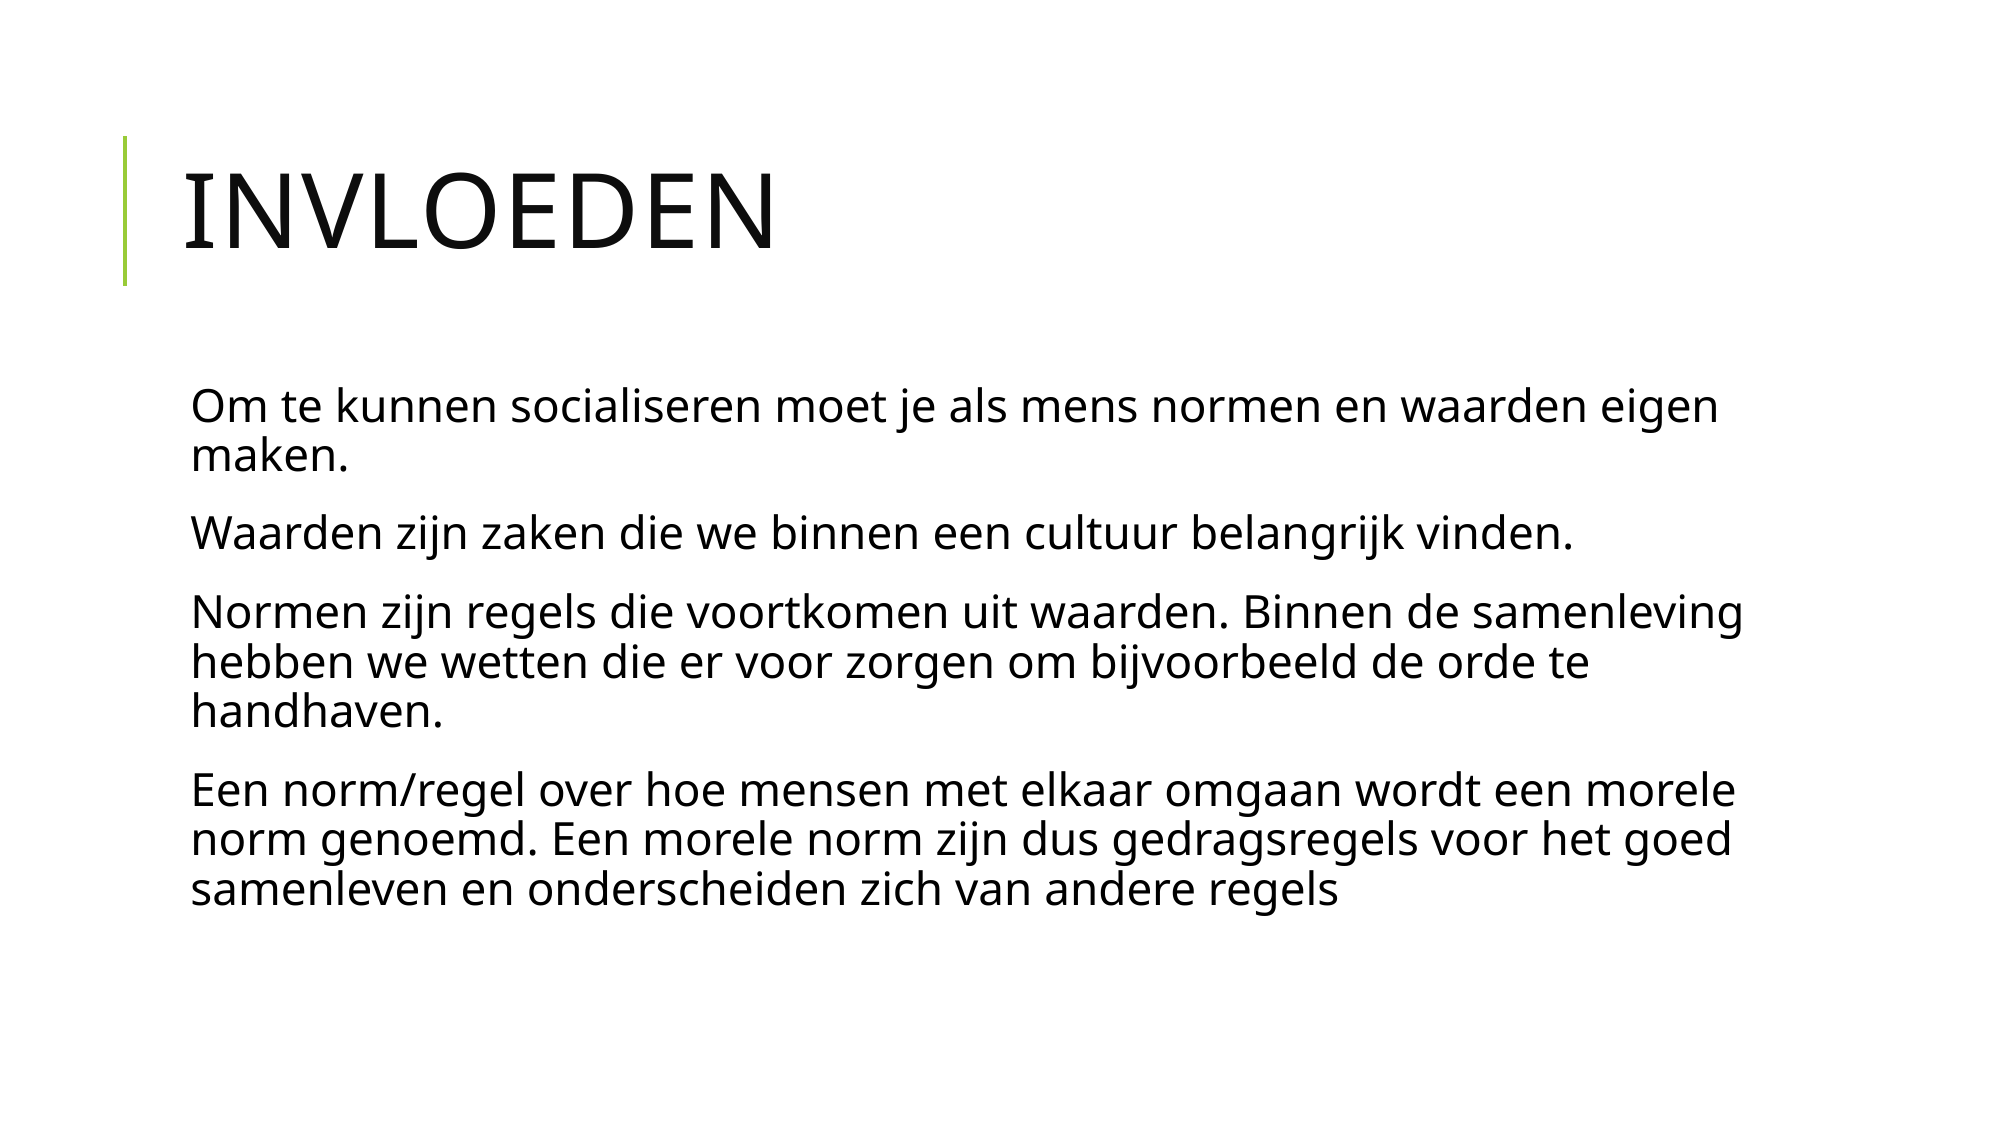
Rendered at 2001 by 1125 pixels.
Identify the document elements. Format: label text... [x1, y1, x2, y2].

list Om te kunnen socialiseren moet je als mens normen en waarden eigen maken. Waarden zijn zaken die we binnen een cultuur belangrijk vinden. Normen zijn regels die voortkomen uit waarden. Binnen de samenleving hebben we wetten die er voor zorgen om bijvoorbeeld de orde te handhaven. Een norm/regel over hoe mensen met elkaar omgaan wordt een morele norm genoemd. Een morele norm zijn dus gedragsregels voor het goed samenleven en onderscheiden zich van andere regels [168, 375, 1763, 1035]
title Invloeden [168, 96, 1763, 342]
